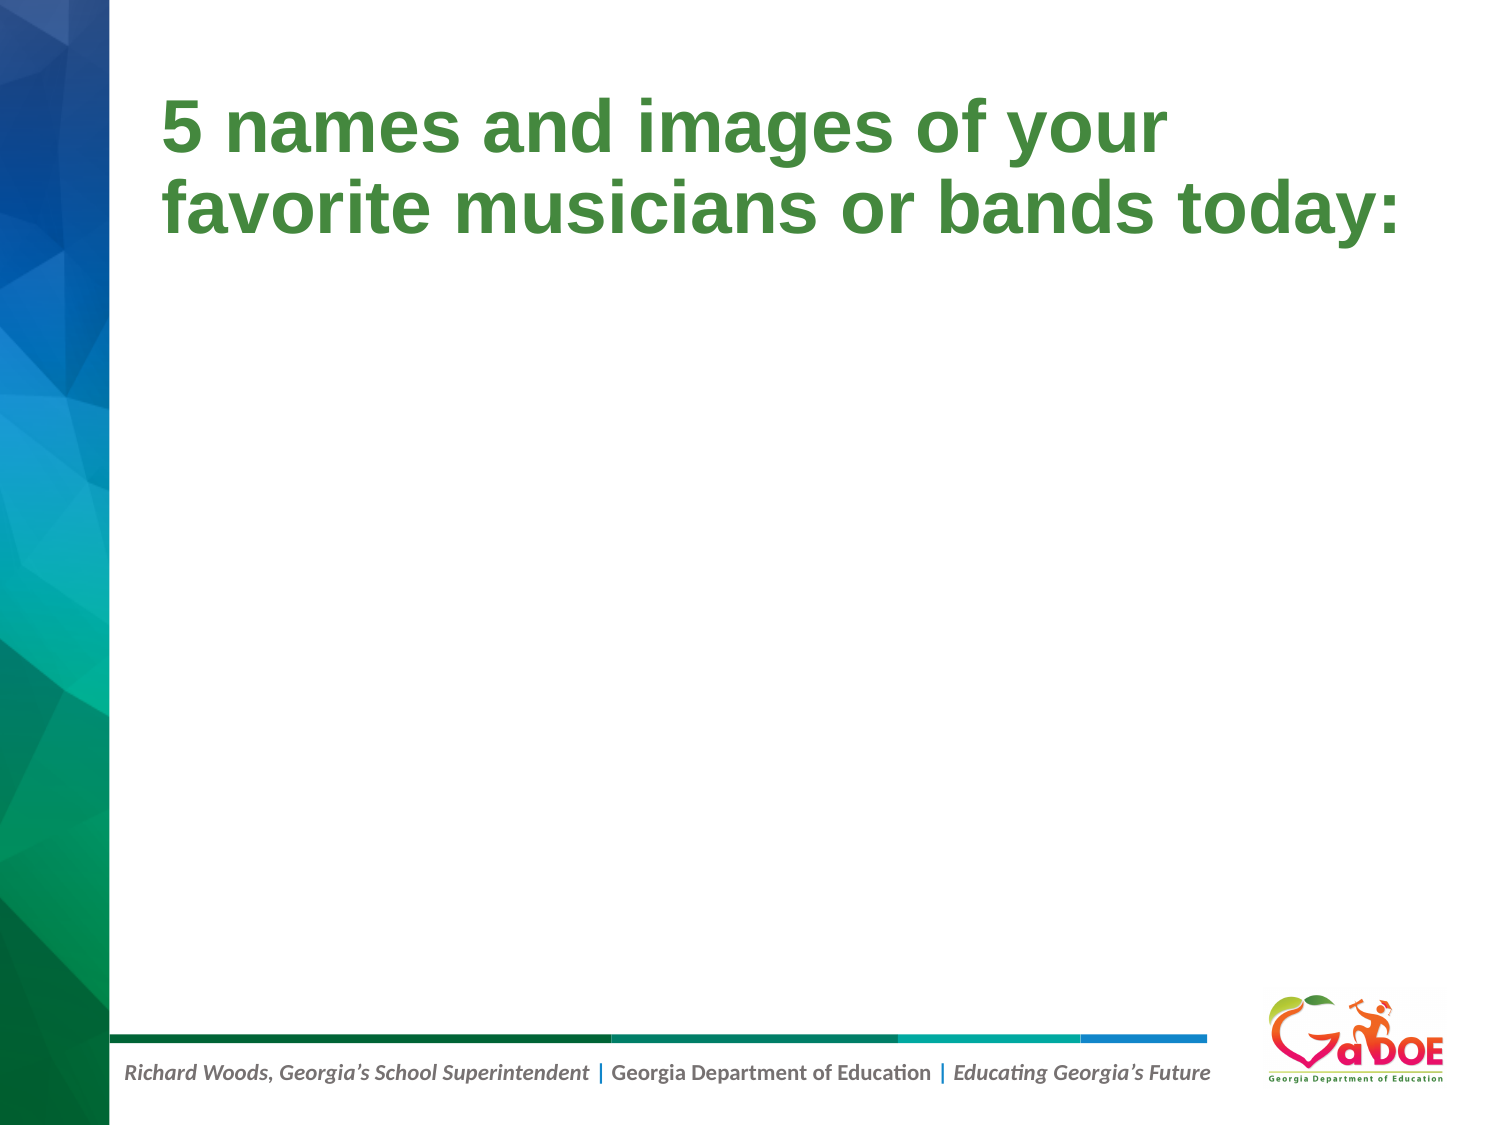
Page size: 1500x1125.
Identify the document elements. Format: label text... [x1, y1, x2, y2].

picture [1263, 987, 1447, 1089]
title 5 names and images of your favorite musicians or bands today: [146, 59, 1441, 278]
picture [0, 0, 110, 1125]
